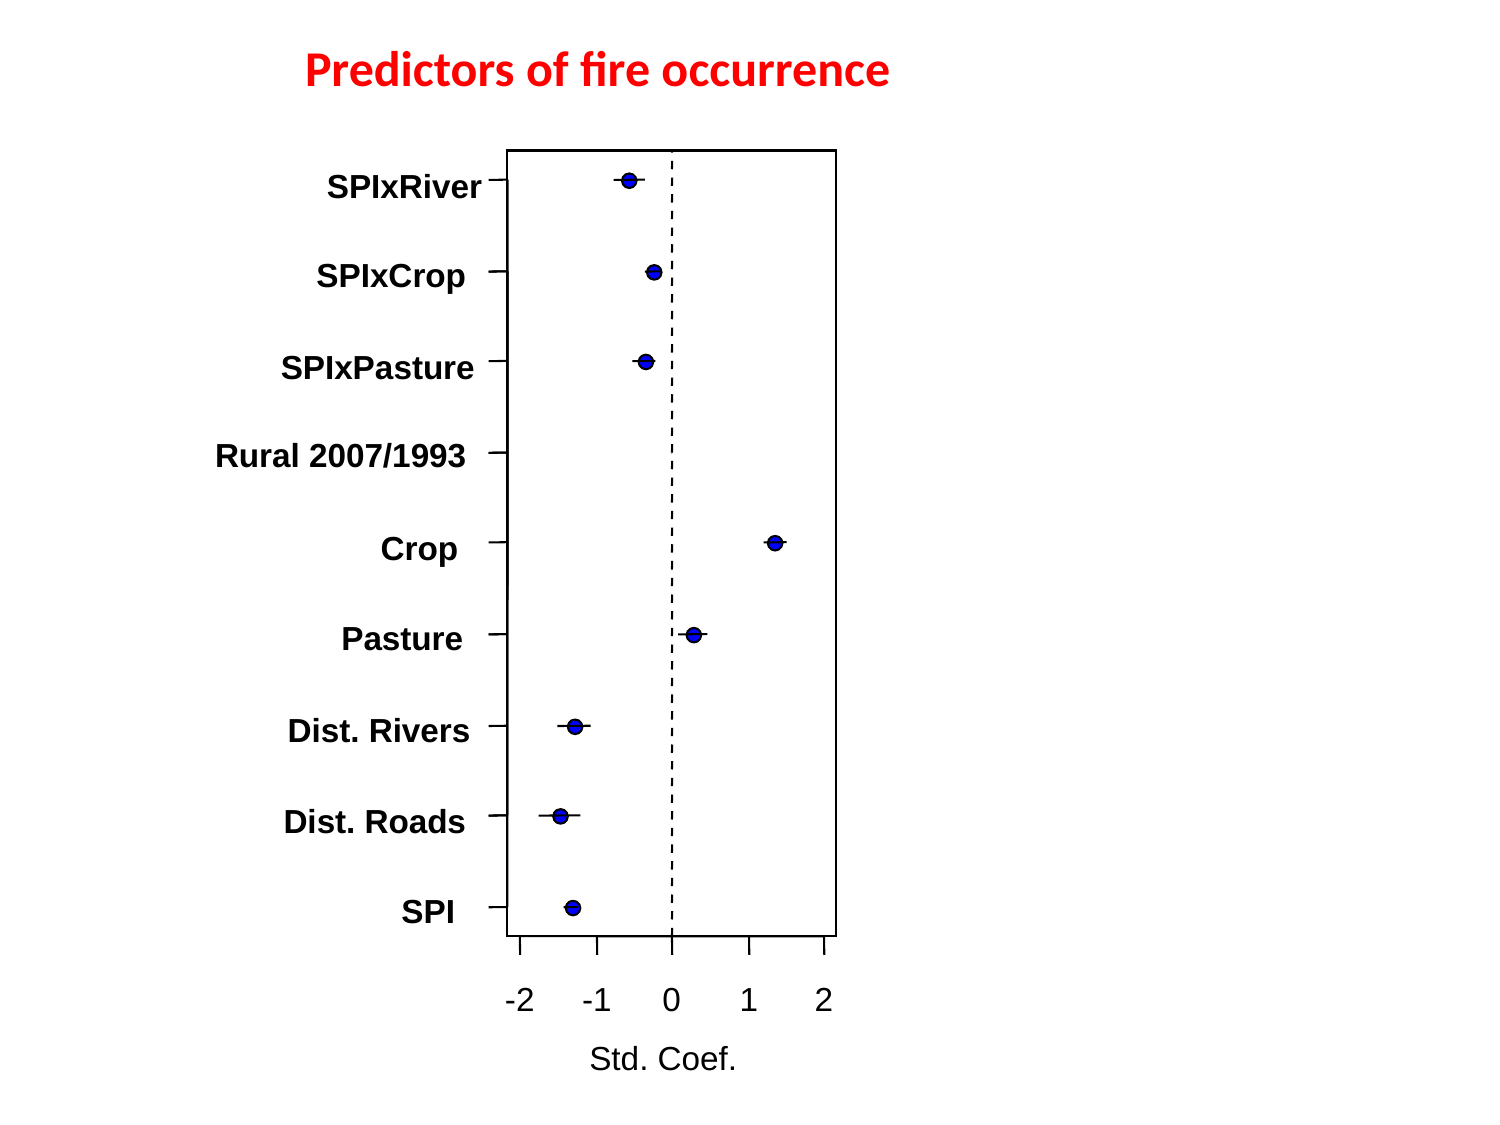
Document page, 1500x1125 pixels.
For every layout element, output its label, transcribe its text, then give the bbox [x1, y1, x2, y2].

text_box [507, 150, 837, 937]
text_box 1 [739, 977, 759, 1018]
text_box 0 [662, 977, 682, 1018]
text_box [279, 164, 484, 931]
text_box -1 [581, 977, 612, 1018]
text_box Predictors of fire occurrence [290, 28, 906, 104]
text_box Rural 2007/1993 [214, 434, 274, 475]
text_box 2 [814, 977, 834, 1018]
text_box -2 [504, 977, 535, 1018]
text_box Std. Coef. [589, 1037, 738, 1078]
